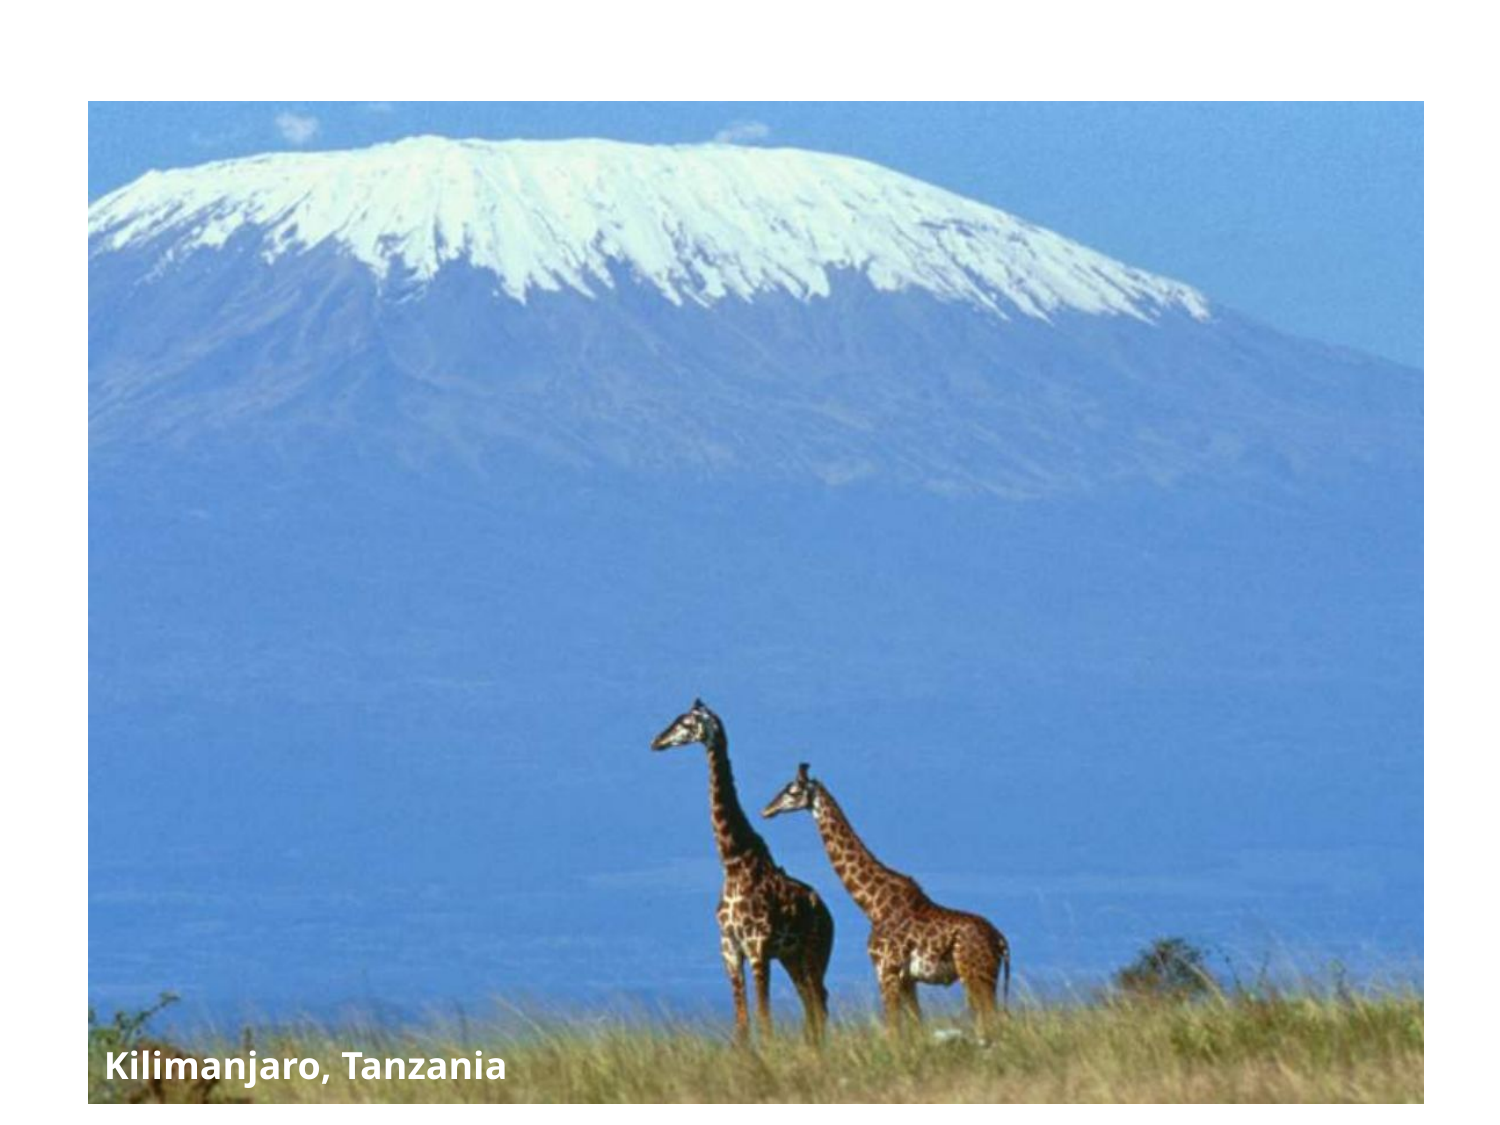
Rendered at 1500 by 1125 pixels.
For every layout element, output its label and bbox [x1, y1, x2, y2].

picture [87, 101, 1424, 1104]
